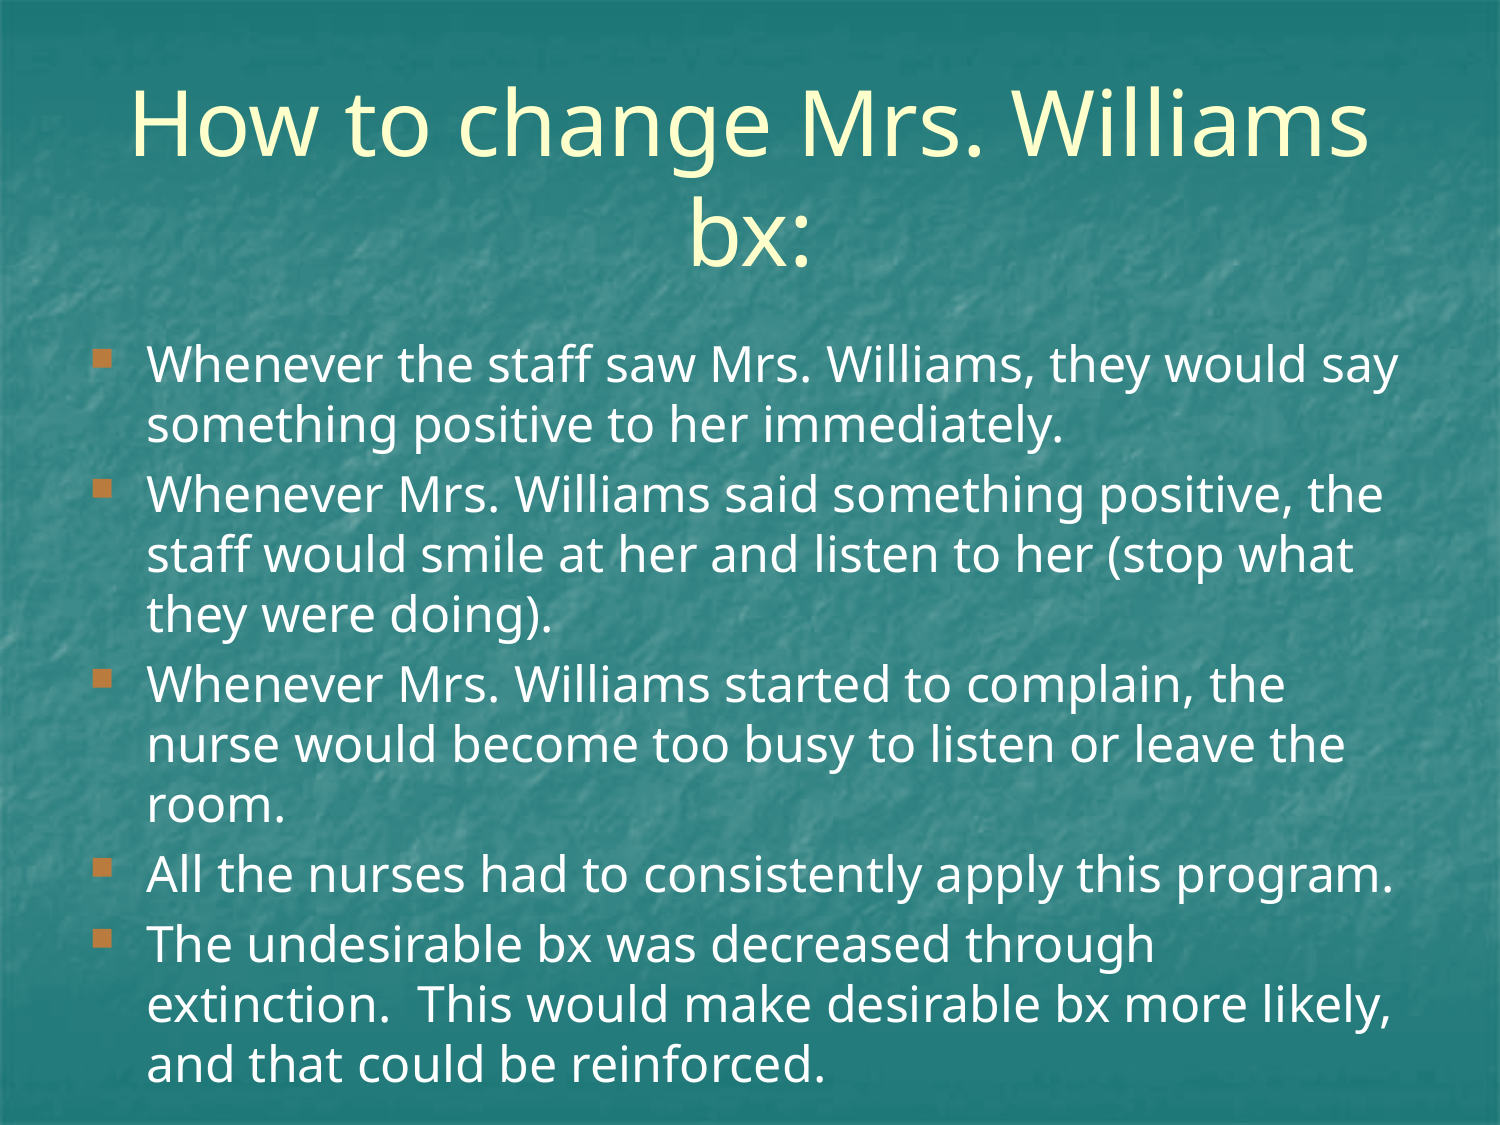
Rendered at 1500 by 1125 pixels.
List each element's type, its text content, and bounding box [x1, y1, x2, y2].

title How to change Mrs. Williams bx: [74, 62, 1426, 288]
list Whenever the staff saw Mrs. Williams, they would say something positive to her immediately. Whenever Mrs. Williams said something positive, the staff would smile at her and listen to her (stop what they were doing). Whenever Mrs. Williams started to complain, the nurse would become too busy to listen or leave the room. All the nurses had to consistently apply this program. The undesirable bx was decreased through extinction. This would make desirable bx more likely, and that could be reinforced. [74, 324, 1426, 1001]
